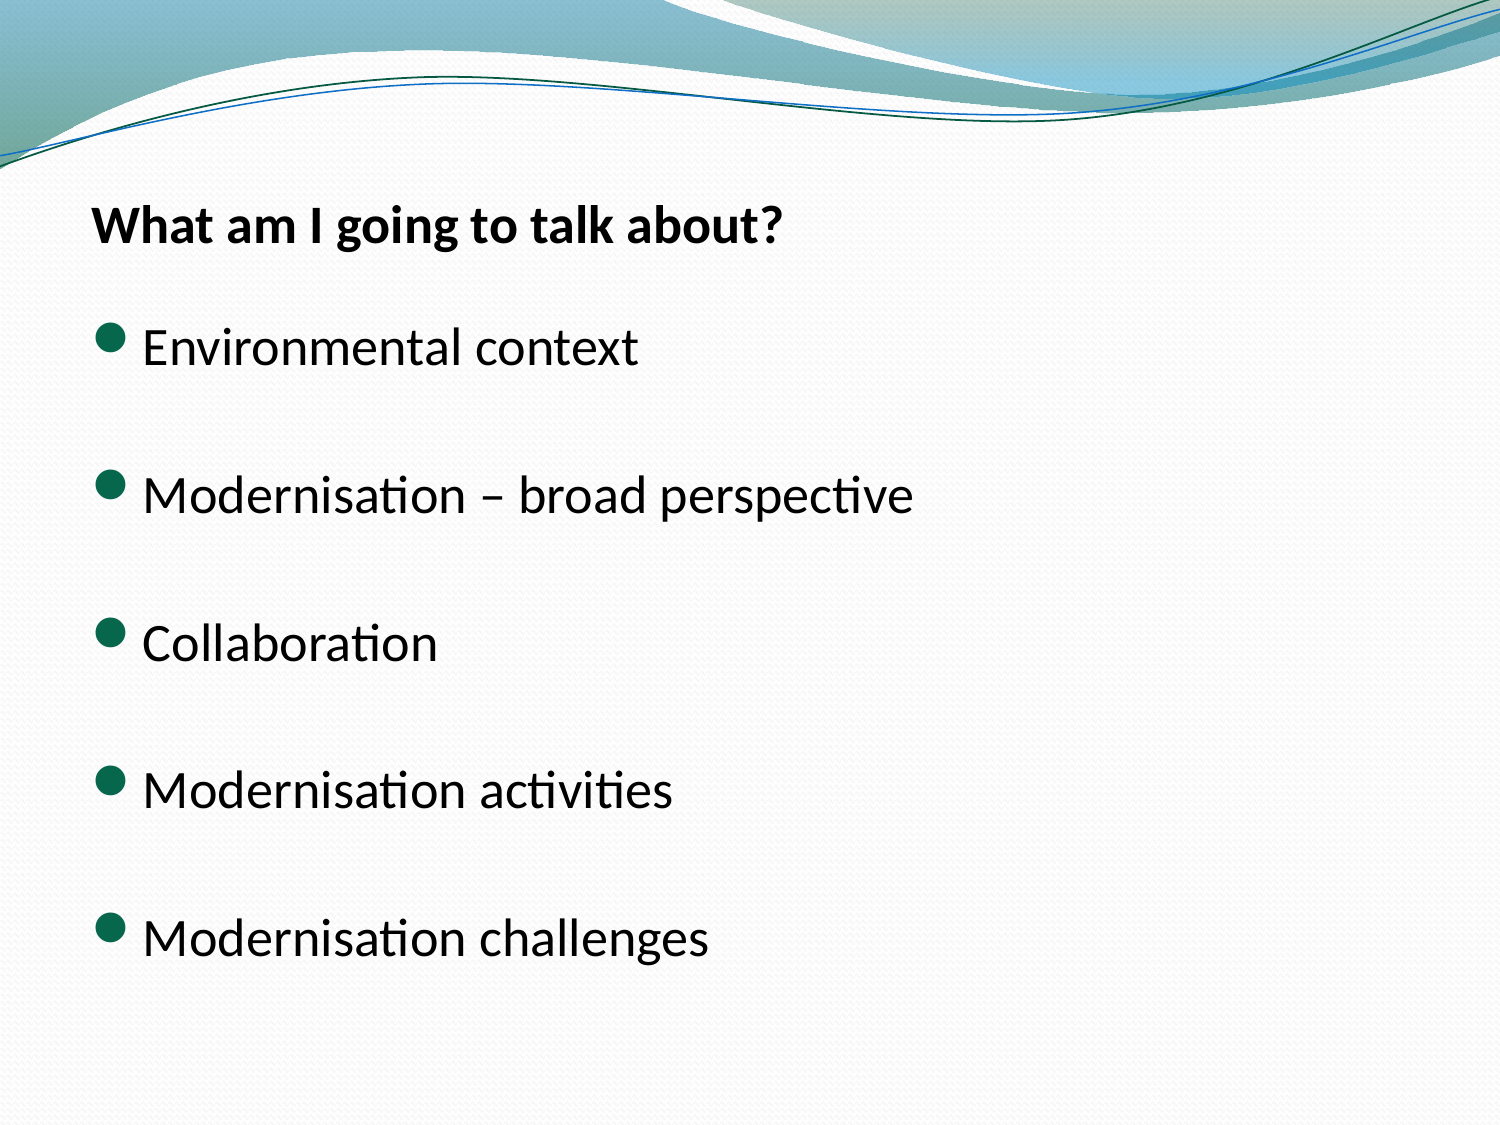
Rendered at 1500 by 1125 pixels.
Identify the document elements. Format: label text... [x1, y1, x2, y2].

list What am I going to talk about? Environmental context Modernisation – broad perspective Collaboration Modernisation activities Modernisation challenges [76, 149, 1427, 1071]
title [76, 113, 1427, 149]
